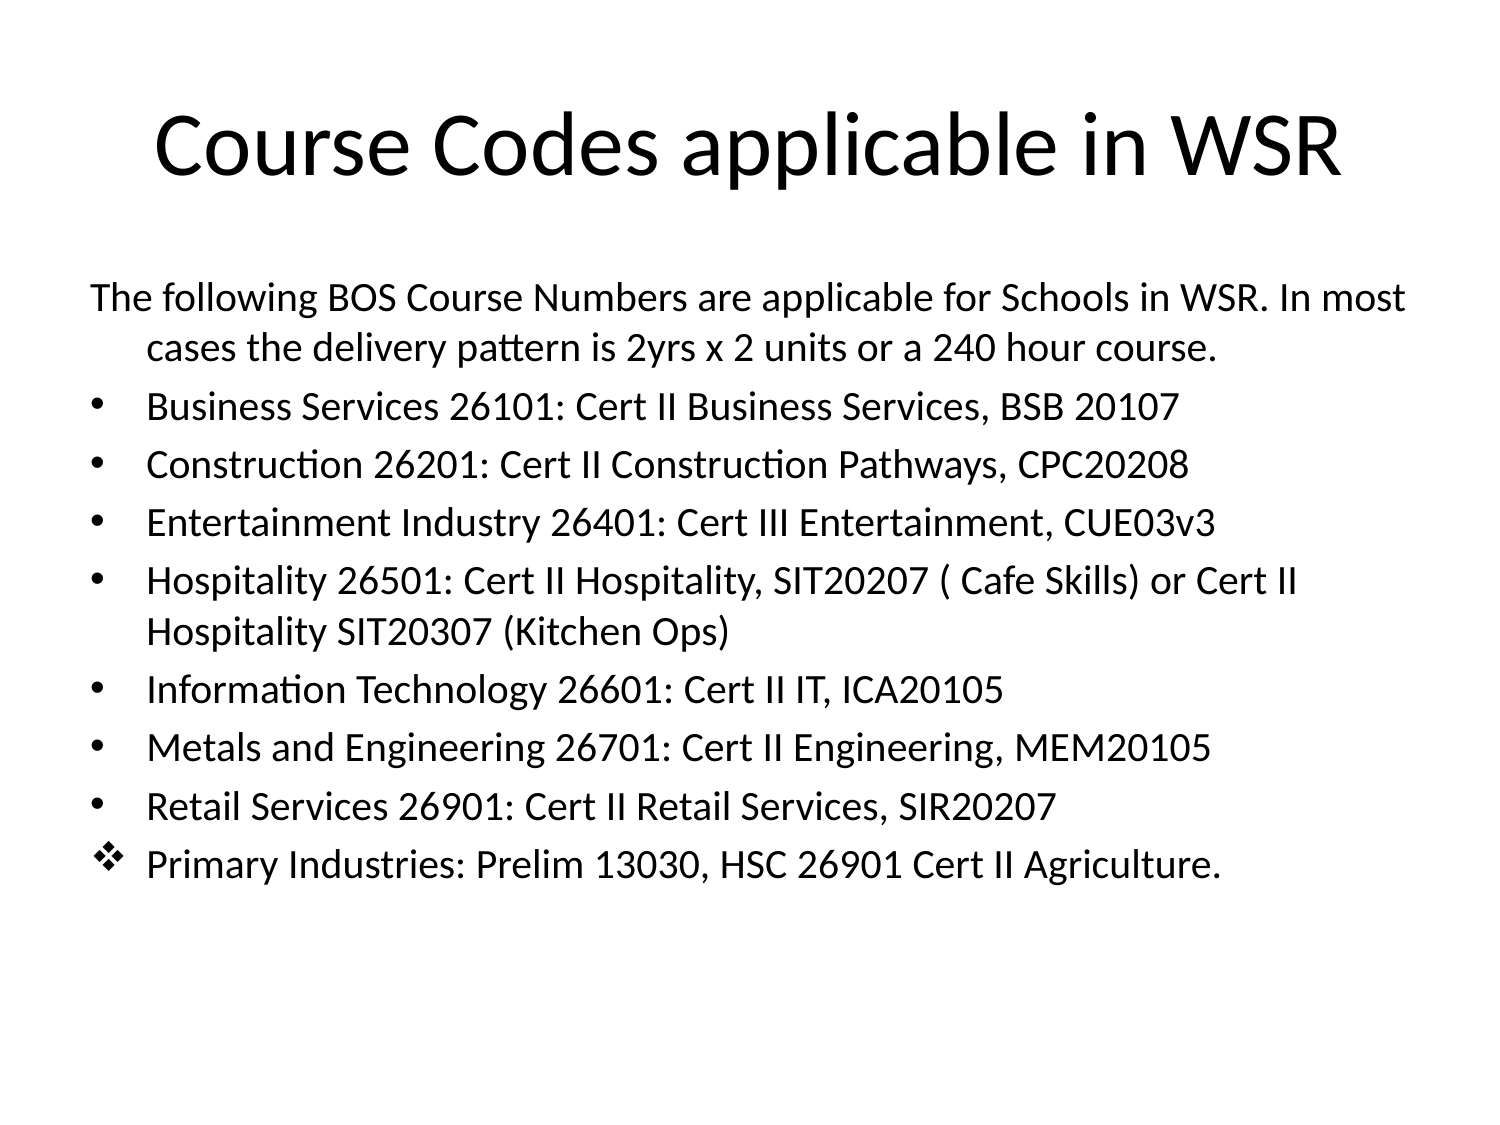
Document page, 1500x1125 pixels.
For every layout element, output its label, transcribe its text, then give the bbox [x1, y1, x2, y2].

title Course Codes applicable in WSR [75, 45, 1425, 233]
list The following BOS Course Numbers are applicable for Schools in WSR. In most cases the delivery pattern is 2yrs x 2 units or a 240 hour course. Business Services 26101: Cert II Business Services, BSB 20107 Construction 26201: Cert II Construction Pathways, CPC20208 Entertainment Industry 26401: Cert III Entertainment, CUE03v3 Hospitality 26501: Cert II Hospitality, SIT20207 ( Cafe Skills) or Cert II Hospitality SIT20307 (Kitchen Ops) Information Technology 26601: Cert II IT, ICA20105 Metals and Engineering 26701: Cert II Engineering, MEM20105 Retail Services 26901: Cert II Retail Services, SIR20207 Primary Industries: Prelim 13030, HSC 26901 Cert II Agriculture. [75, 262, 1425, 1005]
